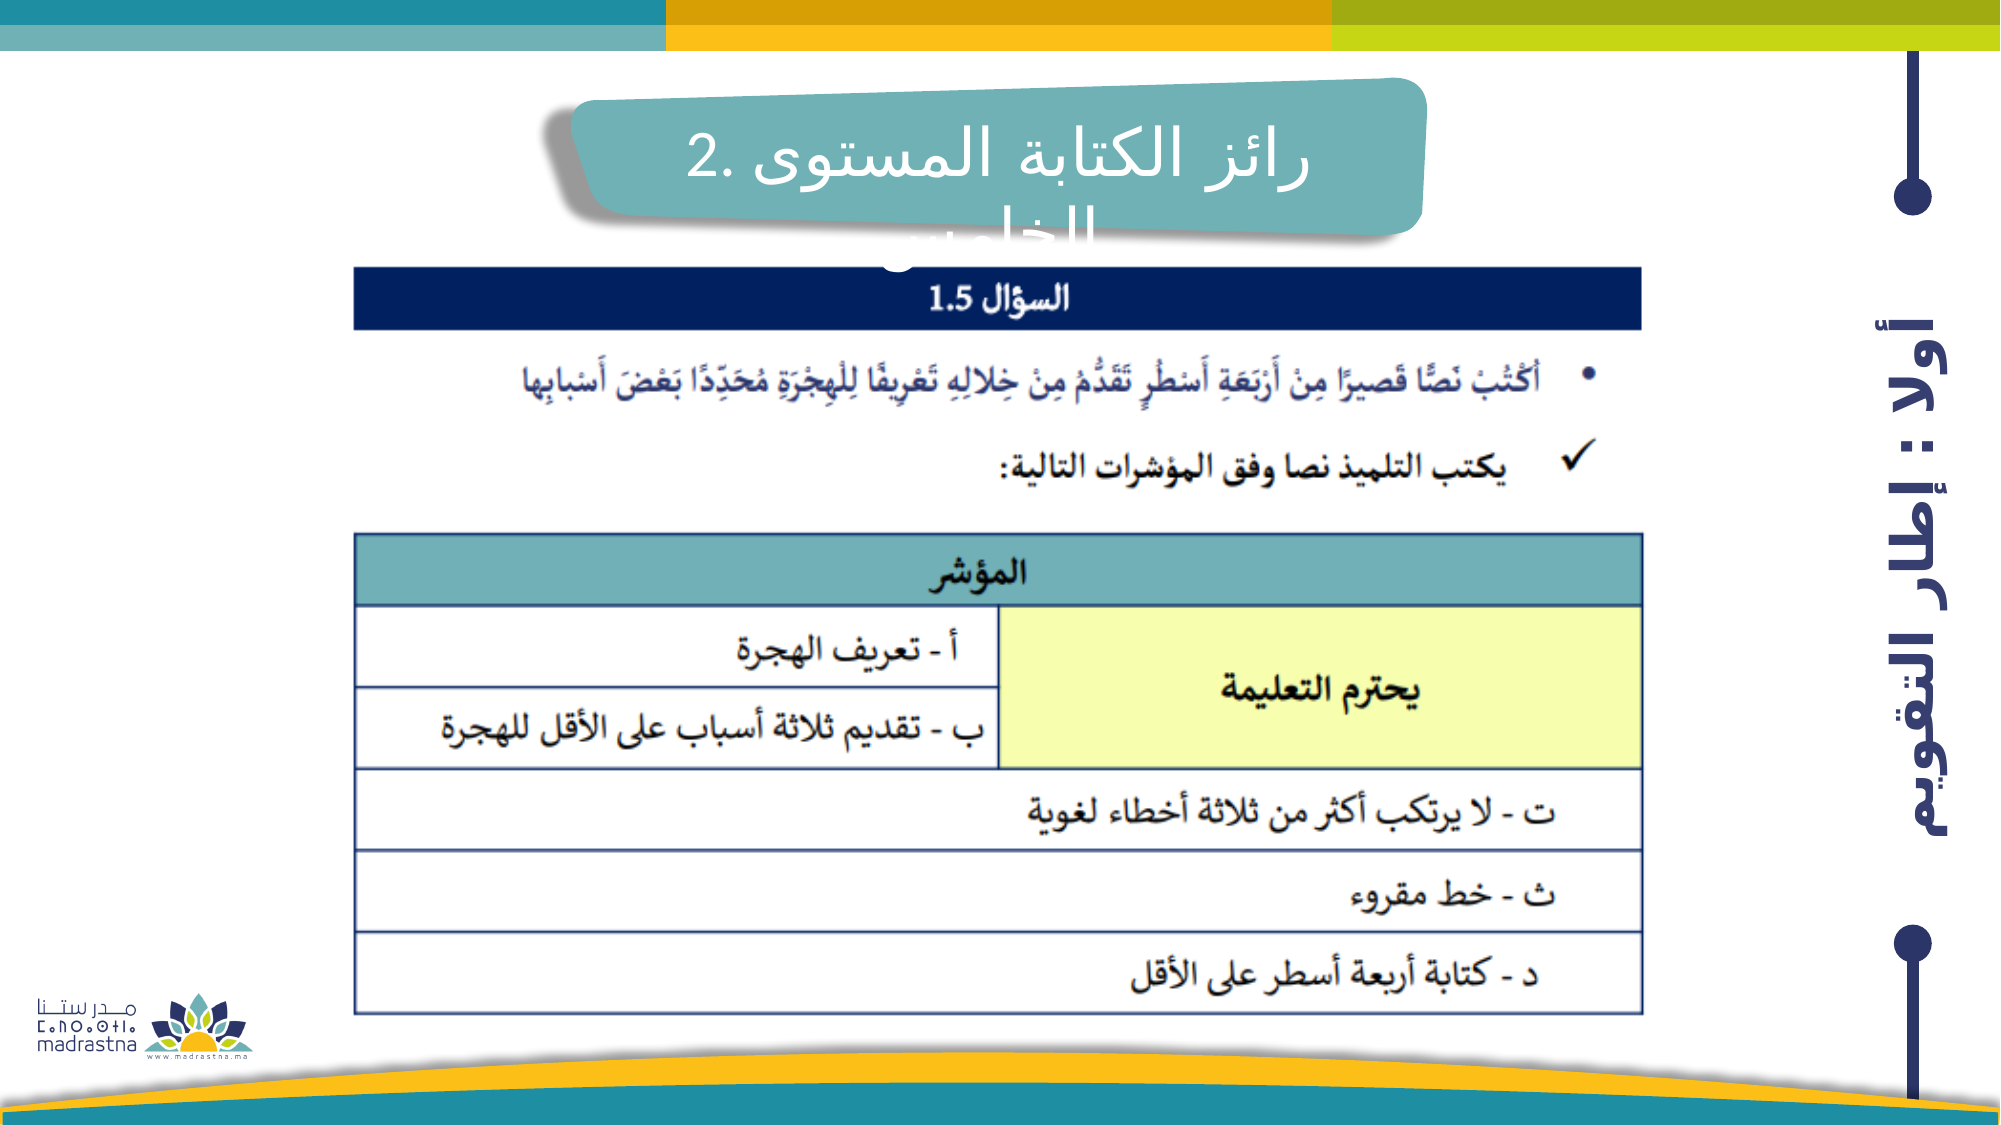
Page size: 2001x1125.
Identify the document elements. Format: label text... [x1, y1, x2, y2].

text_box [0, 0, 2000, 52]
text_box أولا : إطار التقويم [1832, 136, 1988, 1021]
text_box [567, 47, 1433, 243]
picture [38, 993, 253, 1060]
picture [337, 256, 1663, 1027]
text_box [0, 1052, 2000, 1125]
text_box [1894, 52, 1931, 215]
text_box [1894, 925, 1931, 1052]
